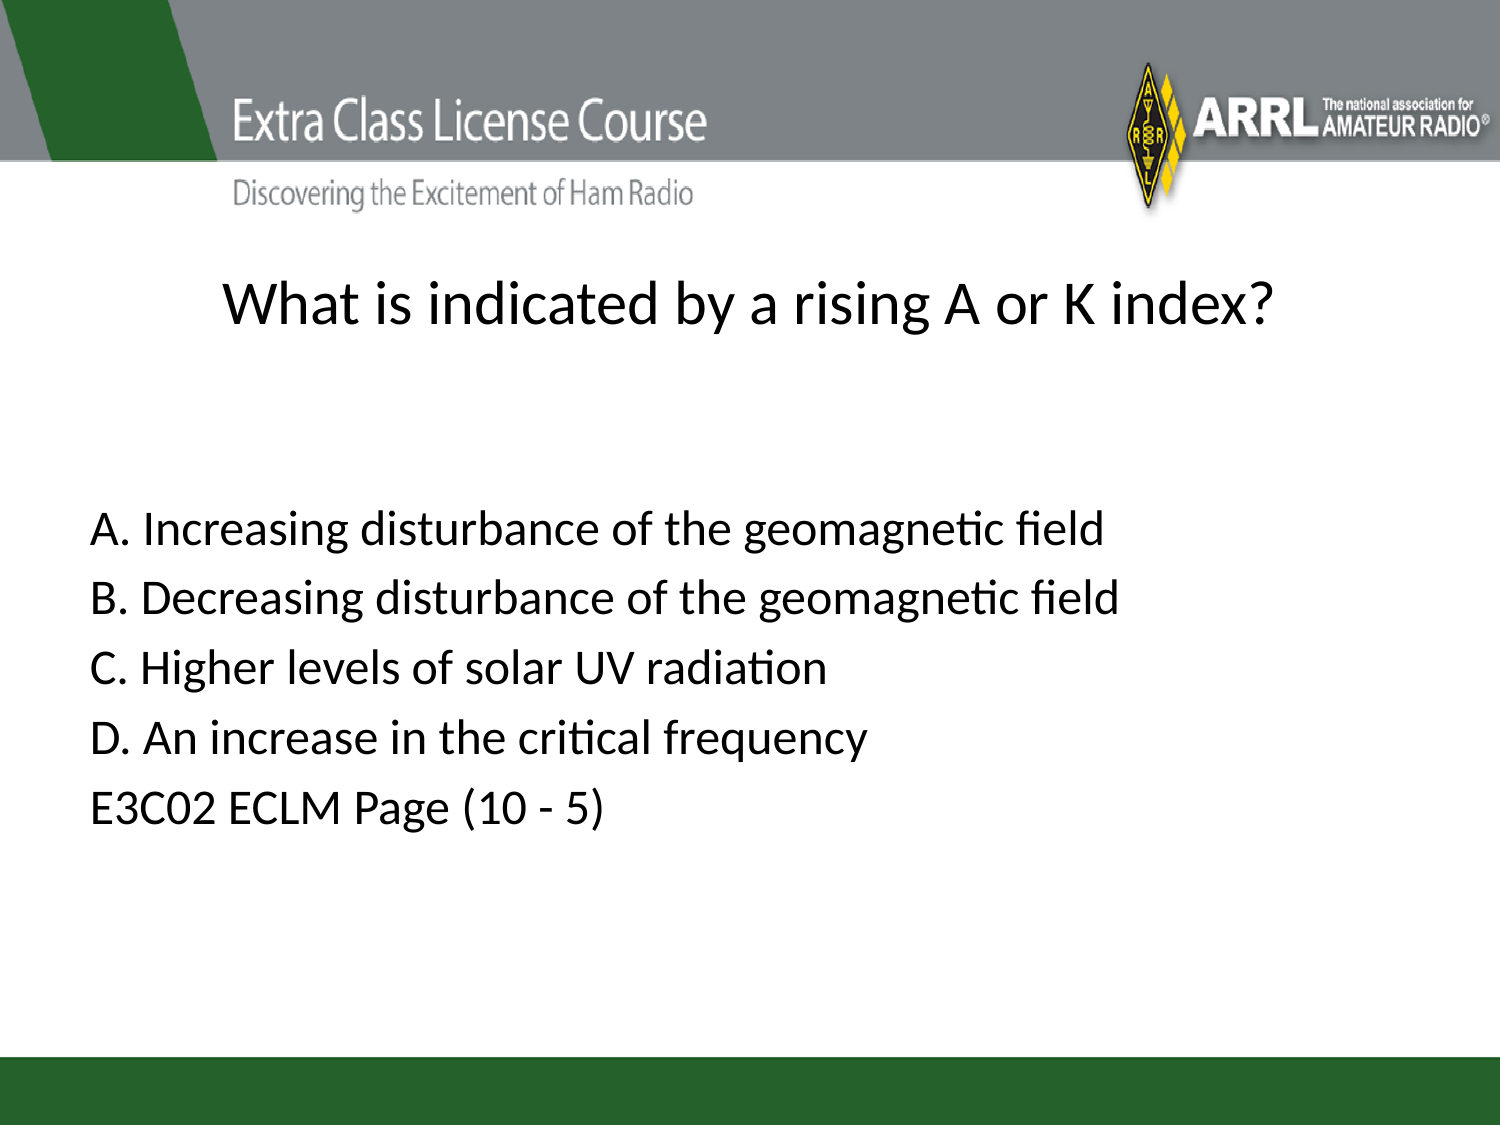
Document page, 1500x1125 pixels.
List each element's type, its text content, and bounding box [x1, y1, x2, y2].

title What is indicated by a rising A or K index? [75, 254, 1425, 435]
picture [0, 0, 1500, 1125]
list A. Increasing disturbance of the geomagnetic field B. Decreasing disturbance of the geomagnetic field C. Higher levels of solar UV radiation D. An increase in the critical frequency E3C02 ECLM Page (10 - 5) [75, 487, 1425, 1005]
